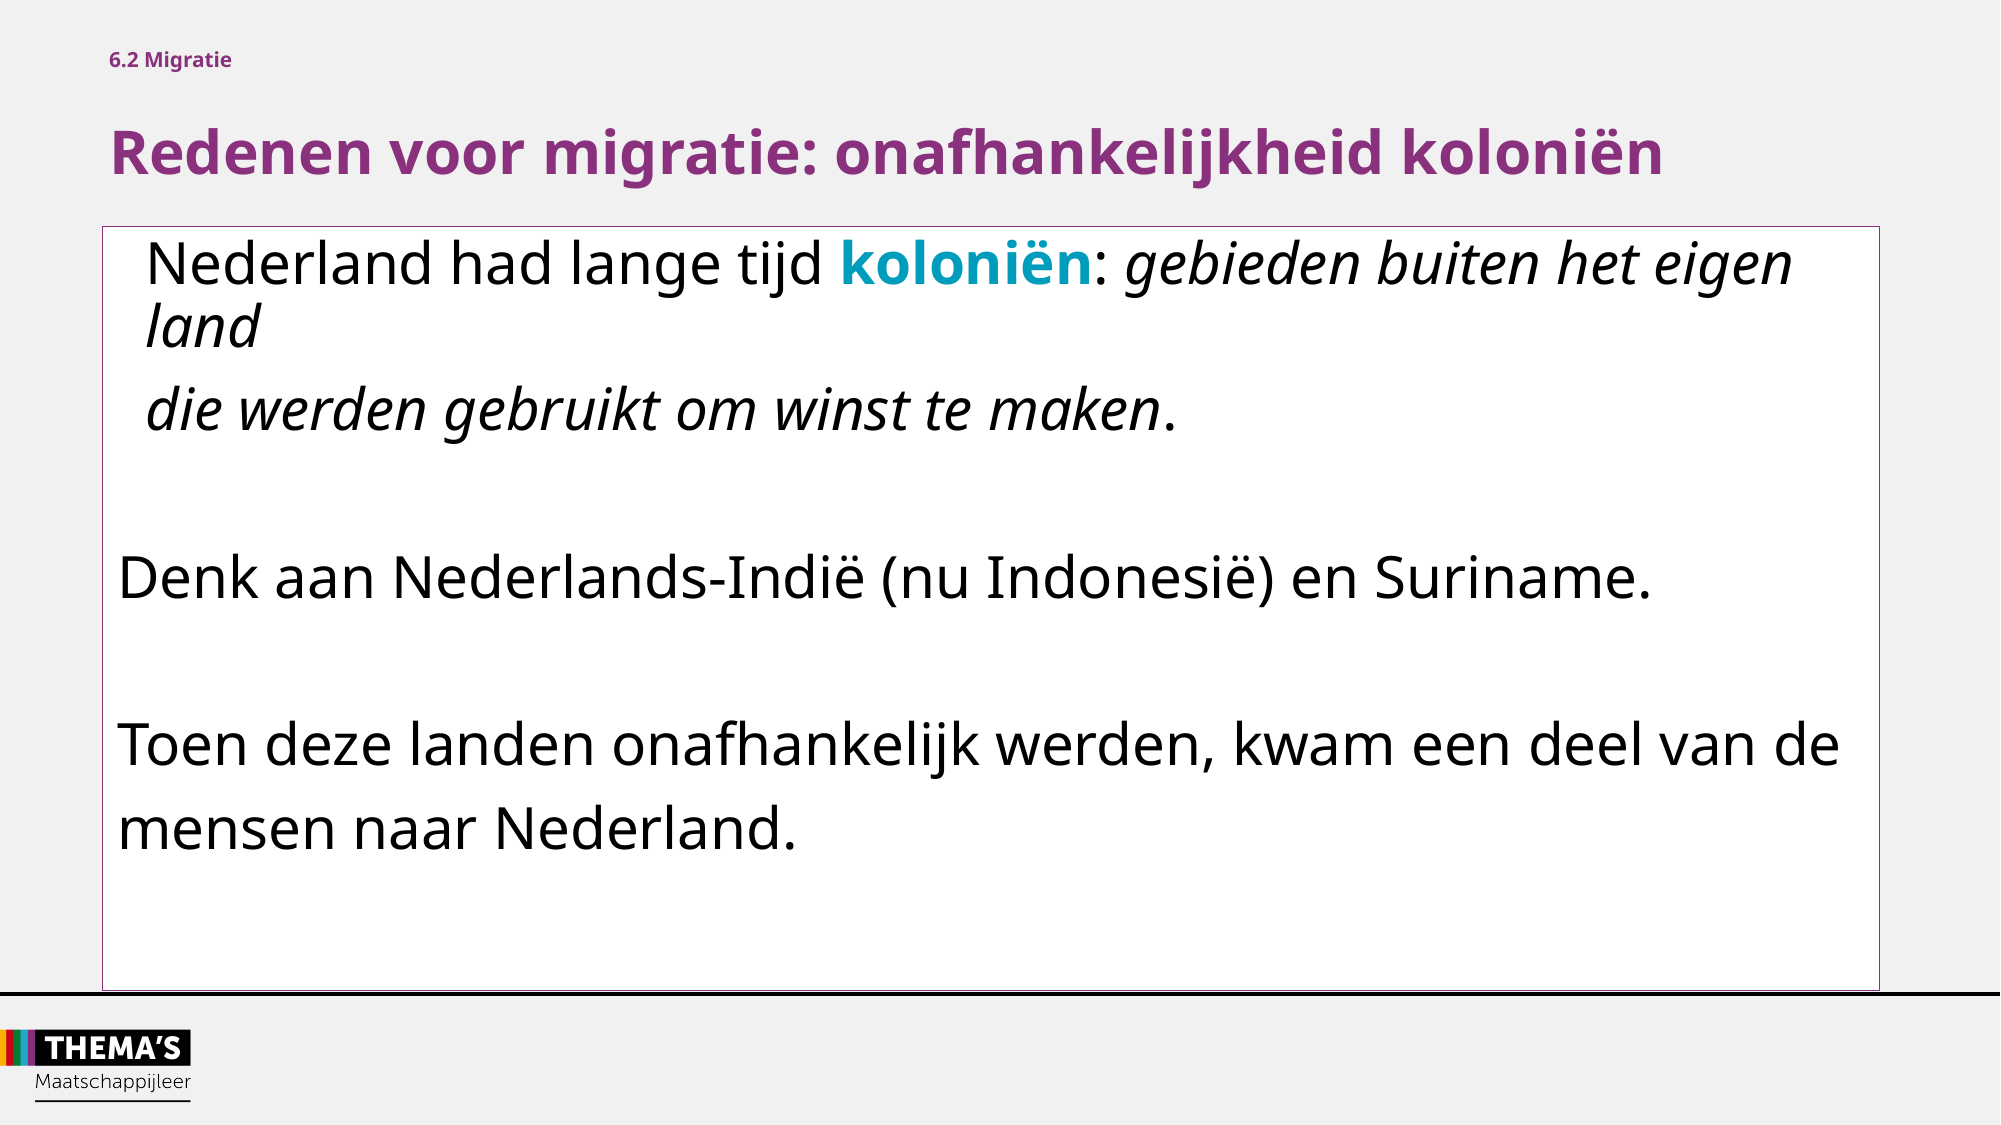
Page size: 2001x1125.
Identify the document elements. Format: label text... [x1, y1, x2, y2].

list 6.2 Migratie [94, 33, 941, 88]
list Redenen voor migratie: onafhankelijkheid koloniën [94, 114, 1879, 205]
picture [0, 993, 203, 1125]
list Nederland had lange tijd koloniën: gebieden buiten het eigen land die werden gebruikt om winst te maken. Denk aan Nederlands-Indië (nu Indonesië) en Suriname. Toen deze landen onafhankelijk werden, kwam een deel van de mensen naar Nederland. [102, 226, 1880, 991]
